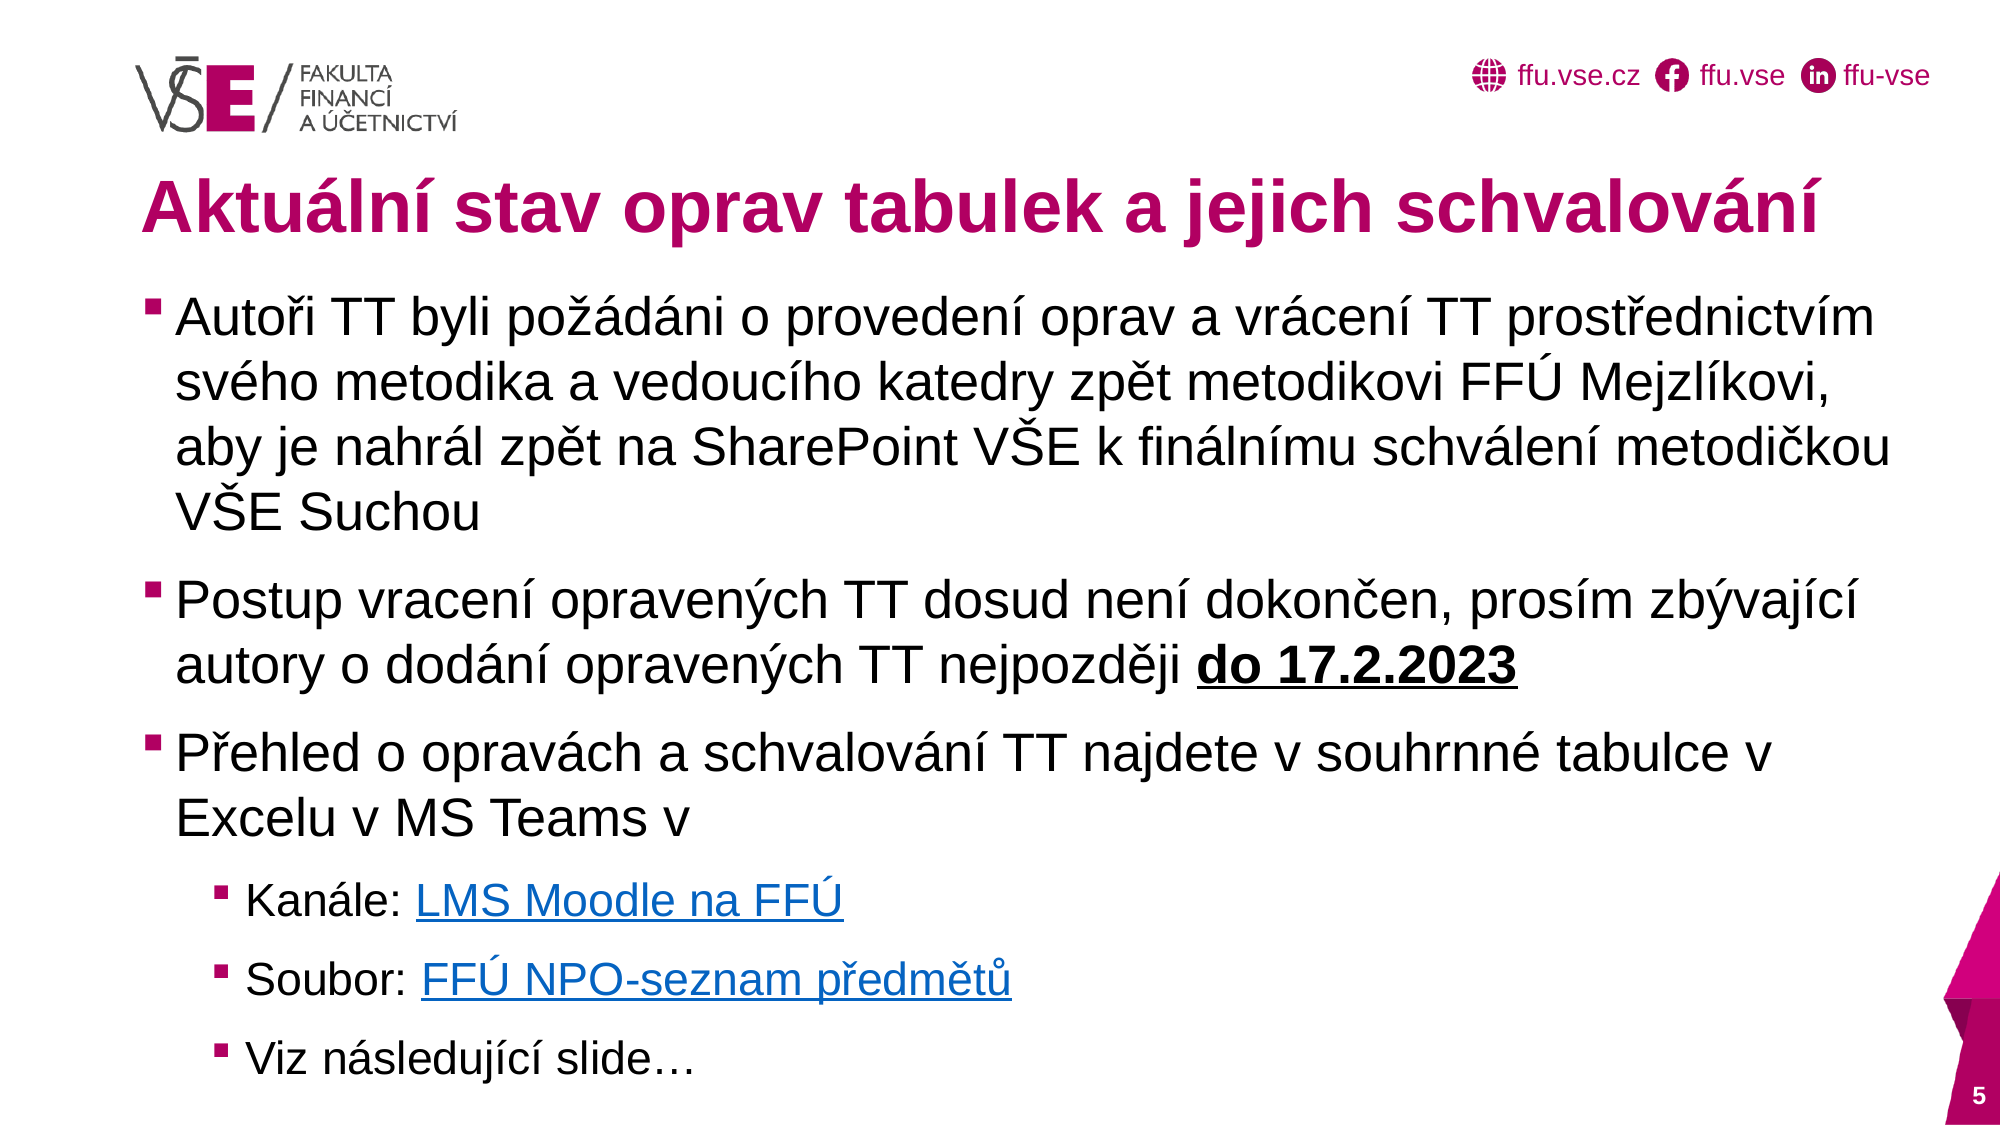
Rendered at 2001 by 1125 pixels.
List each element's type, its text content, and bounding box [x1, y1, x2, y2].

title Aktuální stav oprav tabulek a jejich schvalování [125, 160, 1969, 275]
list Autoři TT byli požádáni o provedení oprav a vrácení TT prostřednictvím svého metodika a vedoucího katedry zpět metodikovi FFÚ Mejzlíkovi, aby je nahrál zpět na SharePoint VŠE k finálnímu schválení metodičkou VŠE Suchou Postup vracení opravených TT dosud není dokončen, prosím zbývající autory o dodání opravených TT nejpozději do 17.2.2023 Přehled o opravách a schvalování TT najdete v souhrnné tabulce v Excelu v MS Teams v Kanále: LMS Moodle na FFÚ Soubor: FFÚ NPO-seznam předmětů Viz následující slide… [125, 274, 1934, 1094]
picture [0, 0, 2000, 1125]
